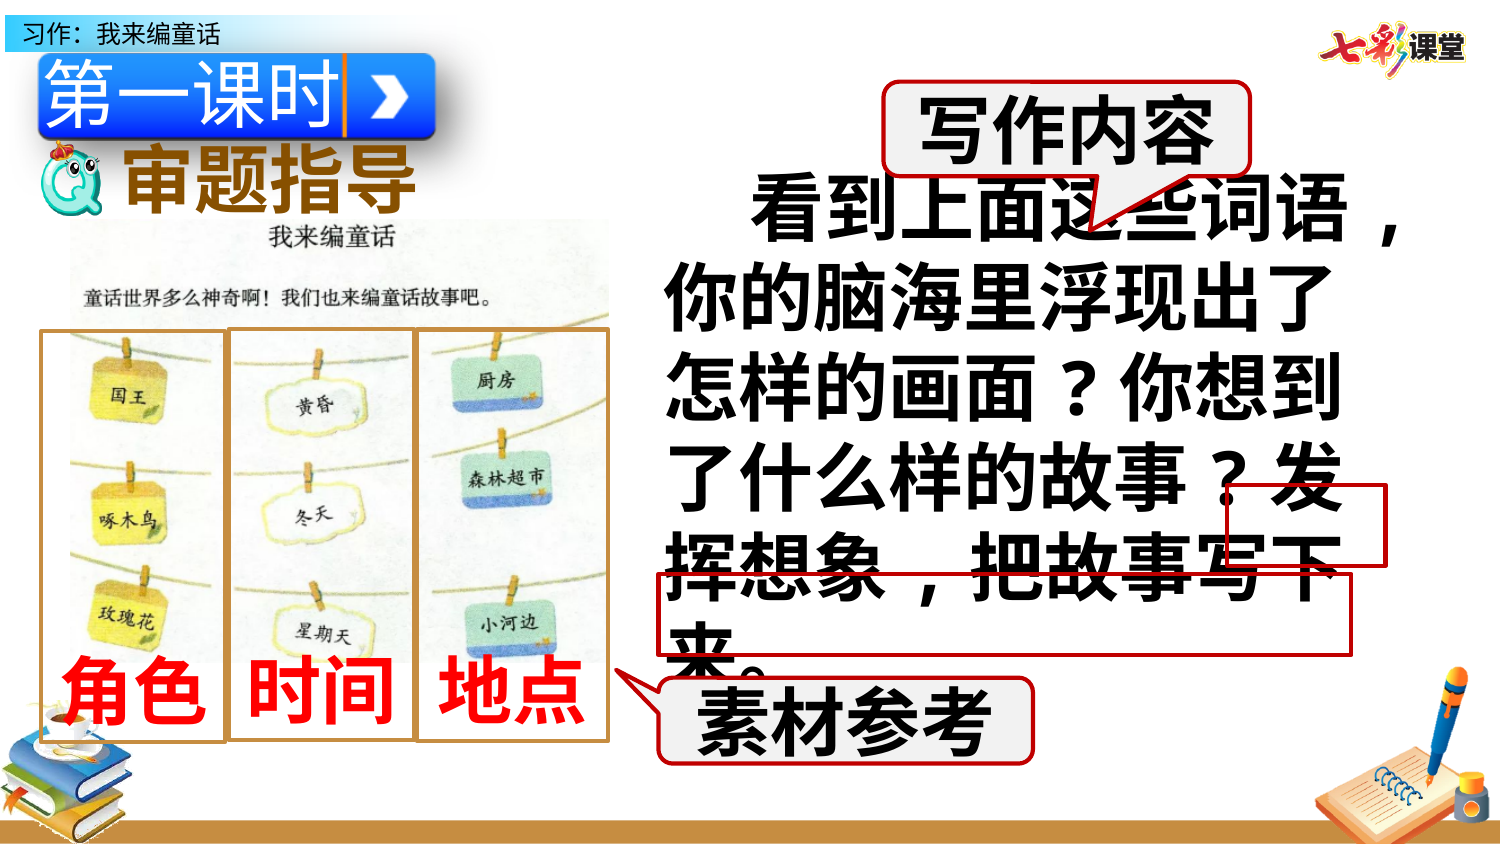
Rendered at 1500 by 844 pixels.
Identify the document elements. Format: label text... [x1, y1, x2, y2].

text_box 写作内容 [881, 79, 1253, 233]
text_box 角色 [39, 329, 227, 744]
text_box 审题指导 [108, 148, 437, 217]
text_box [656, 572, 1353, 657]
text_box 素材参考 [614, 667, 1036, 766]
picture [0, 700, 146, 844]
picture [1303, 652, 1500, 844]
picture [70, 219, 609, 663]
picture [36, 52, 438, 216]
picture [1316, 20, 1468, 80]
text_box [1225, 483, 1388, 568]
text_box 地点 [415, 670, 610, 743]
text_box 第一课时 [19, 41, 363, 143]
text_box 时间 [227, 671, 415, 742]
text_box 看到上面这些词语,你的脑海里浮现出了怎样的画面?你想到了什么样的故事?发挥想象,把故事写下来。 [648, 153, 1419, 708]
